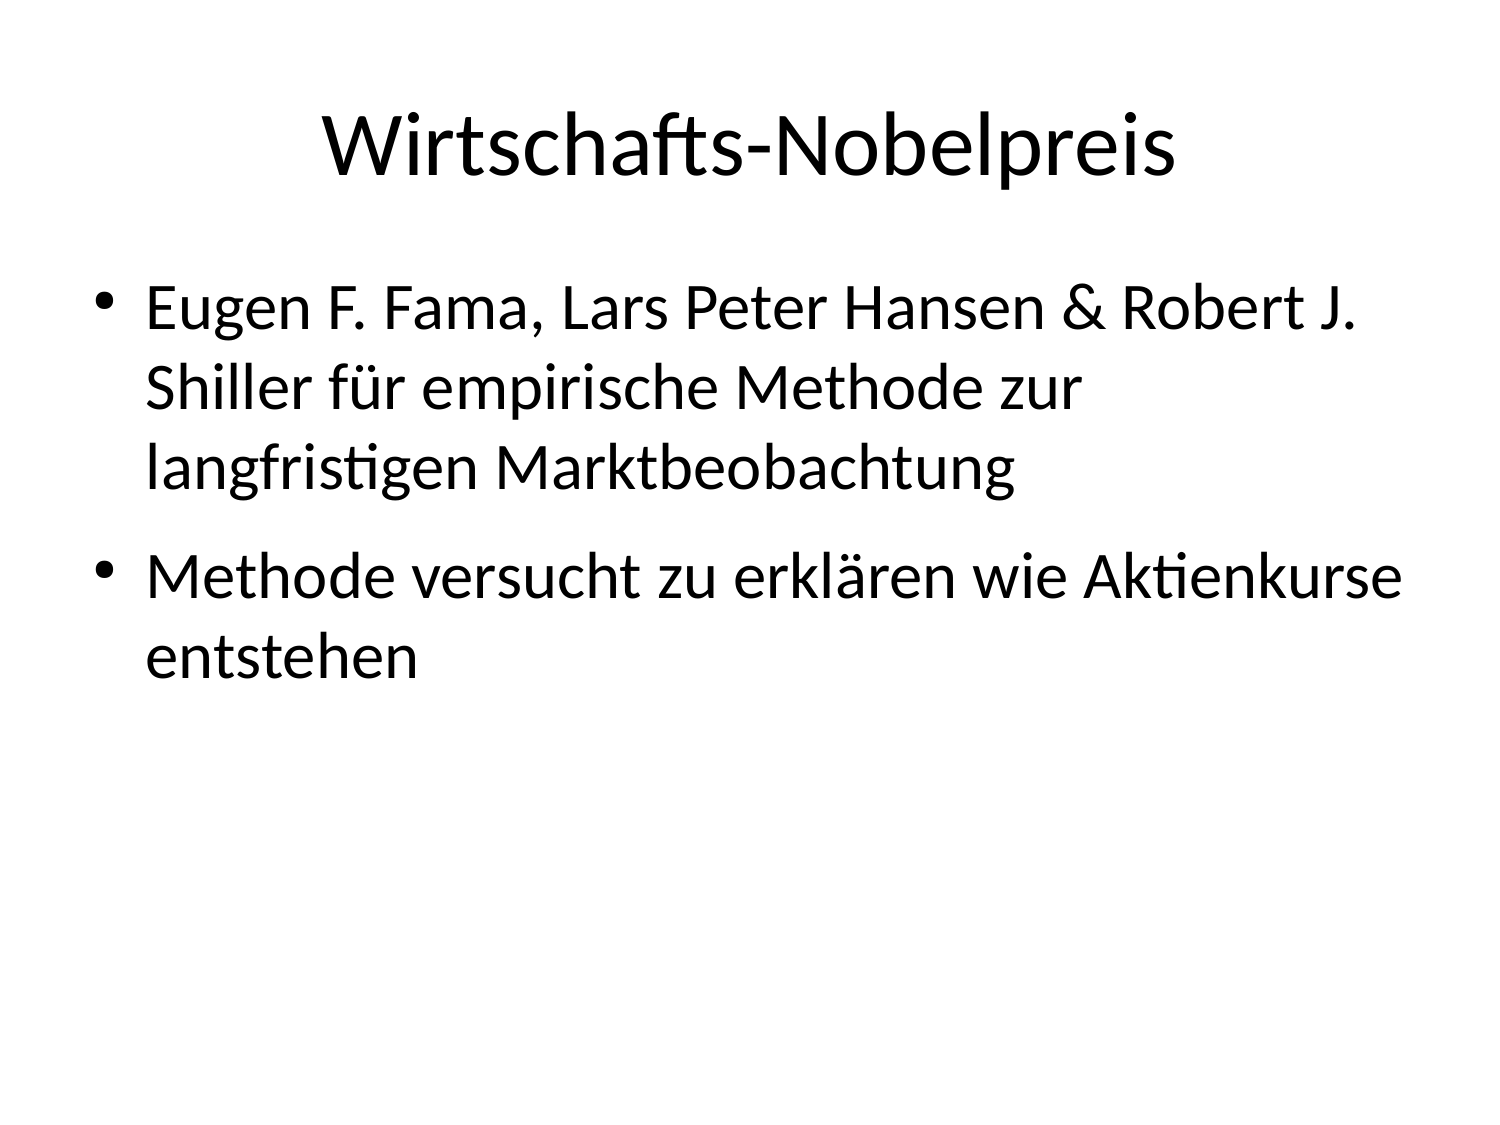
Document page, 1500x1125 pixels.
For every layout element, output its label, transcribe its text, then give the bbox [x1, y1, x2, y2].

title Wirtschafts-Nobelpreis [75, 45, 1425, 233]
list Eugen F. Fama, Lars Peter Hansen & Robert J. Shiller für empirische Methode zur langfristigen Marktbeobachtung Methode versucht zu erklären wie Aktienkurse entstehen [75, 262, 1425, 1005]
